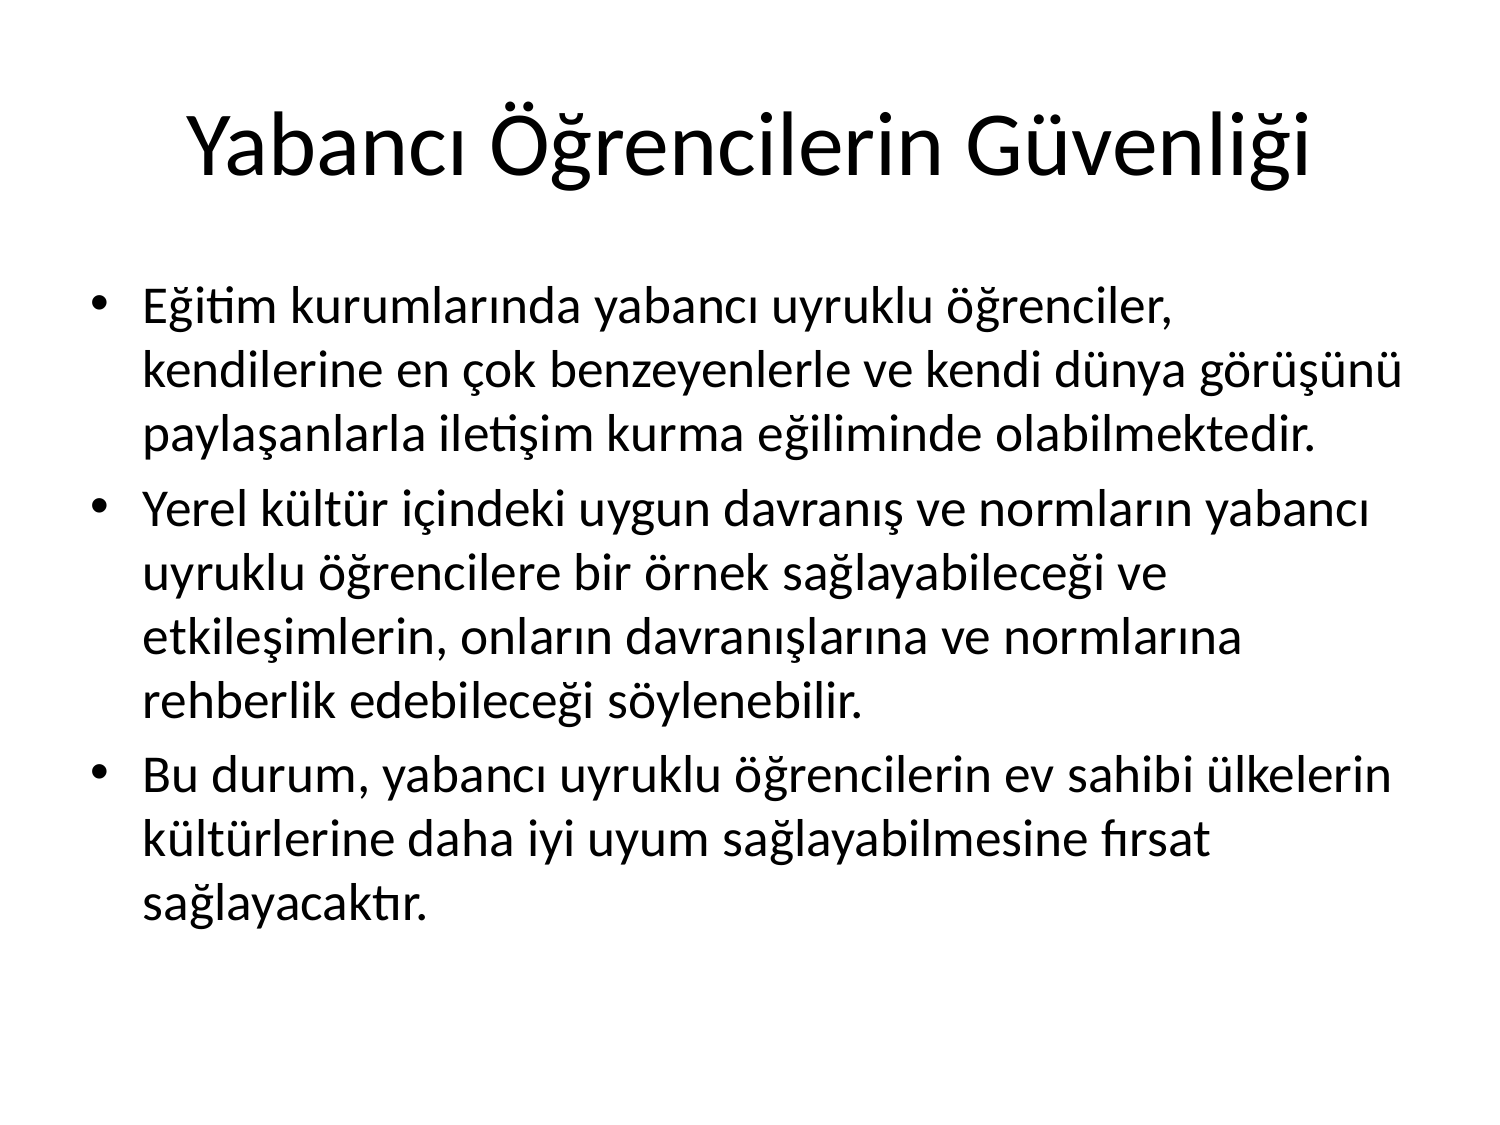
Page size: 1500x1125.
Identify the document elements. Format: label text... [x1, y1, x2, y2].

list Eğitim kurumlarında yabancı uyruklu öğrenciler, kendilerine en çok benzeyenlerle ve kendi dünya görüşünü paylaşanlarla iletişim kurma eğiliminde olabilmektedir. Yerel kültür içindeki uygun davranış ve normların yabancı uyruklu öğrencilere bir örnek sağlayabileceği ve etkileşimlerin, onların davranışlarına ve normlarına rehberlik edebileceği söylenebilir. Bu durum, yabancı uyruklu öğrencilerin ev sahibi ülkelerin kültürlerine daha iyi uyum sağlayabilmesine fırsat sağlayacaktır. [75, 262, 1425, 1005]
title Yabancı Öğrencilerin Güvenliği [75, 45, 1425, 233]
